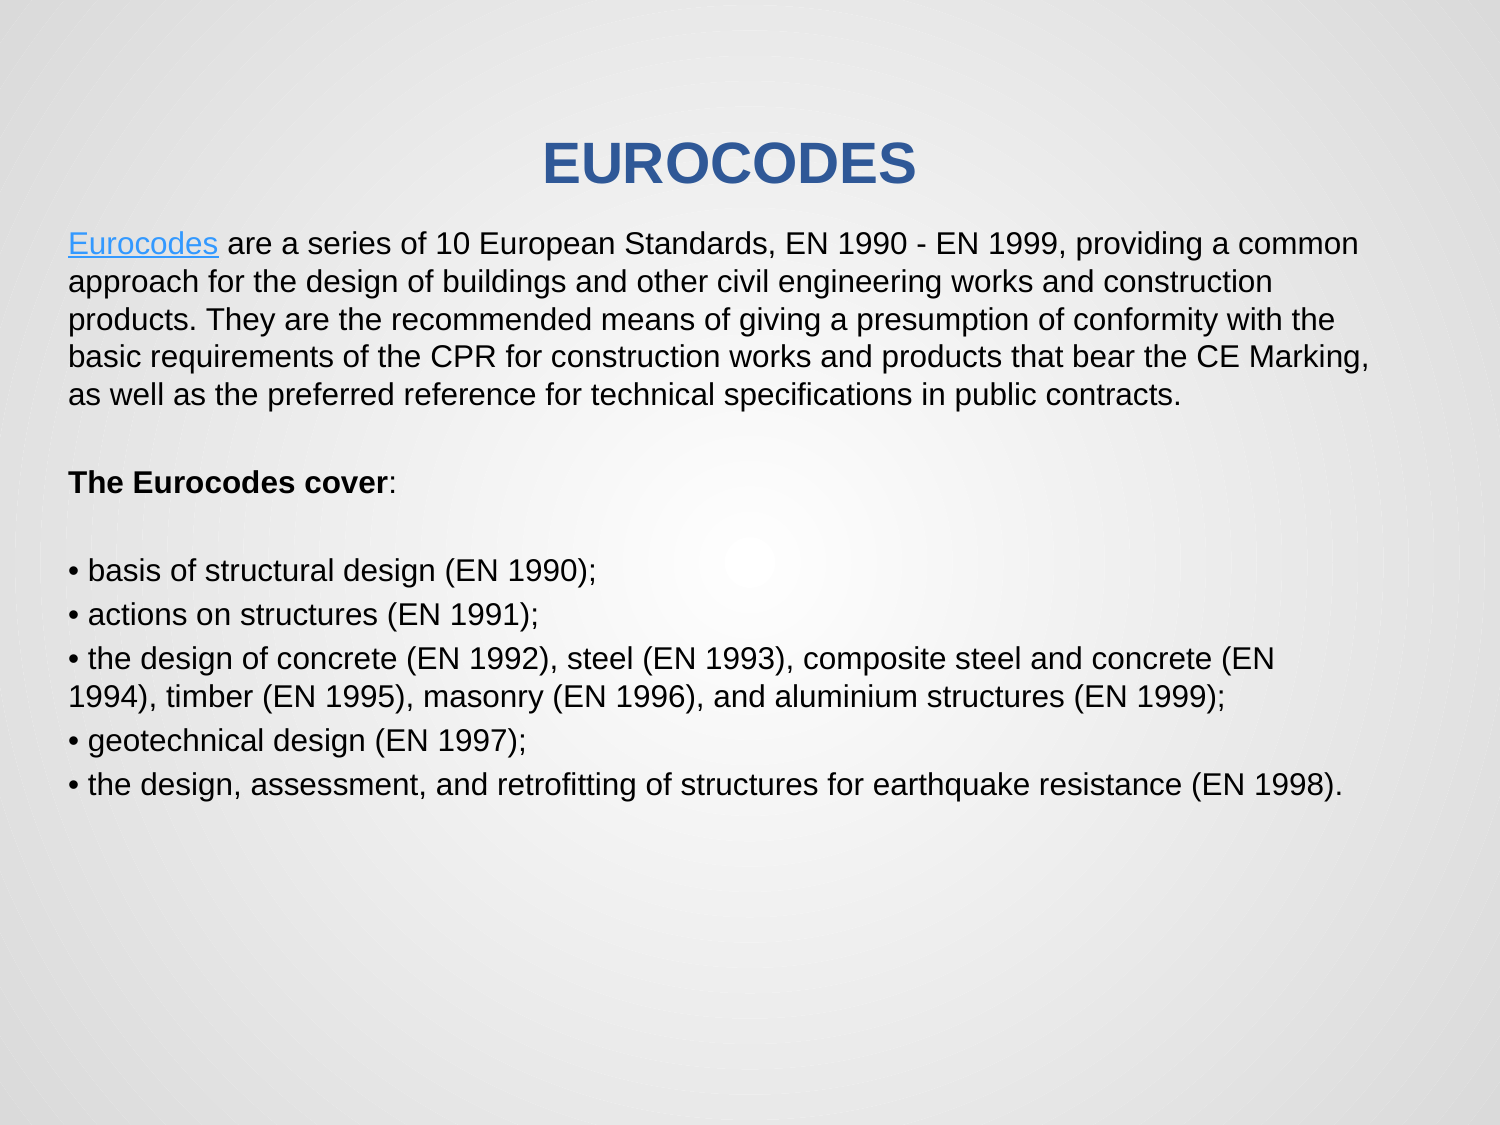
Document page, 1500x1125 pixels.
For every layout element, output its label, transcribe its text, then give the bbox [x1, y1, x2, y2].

title EUROCODES [100, 66, 1376, 185]
subtitle Eurocodes are a series of 10 European Standards, EN 1990 - EN 1999, providing a common approach for the design of buildings and other civil engineering works and construction products. They are the recommended means of giving a presumption of conformity with the basic requirements of the CPR for construction works and products that bear the CE Marking, as well as the preferred reference for technical specifications in public contracts. The Eurocodes cover: • basis of structural design (EN 1990); • actions on structures (EN 1991); • the design of concrete (EN 1992), steel (EN 1993), composite steel and concrete (EN 1994), timber (EN 1995), masonry (EN 1996), and aluminium structures (EN 1999); • geotechnical design (EN 1997); • the design, assessment, and retrofitting of structures for earthquake resistance (EN 1998). [53, 196, 1387, 906]
